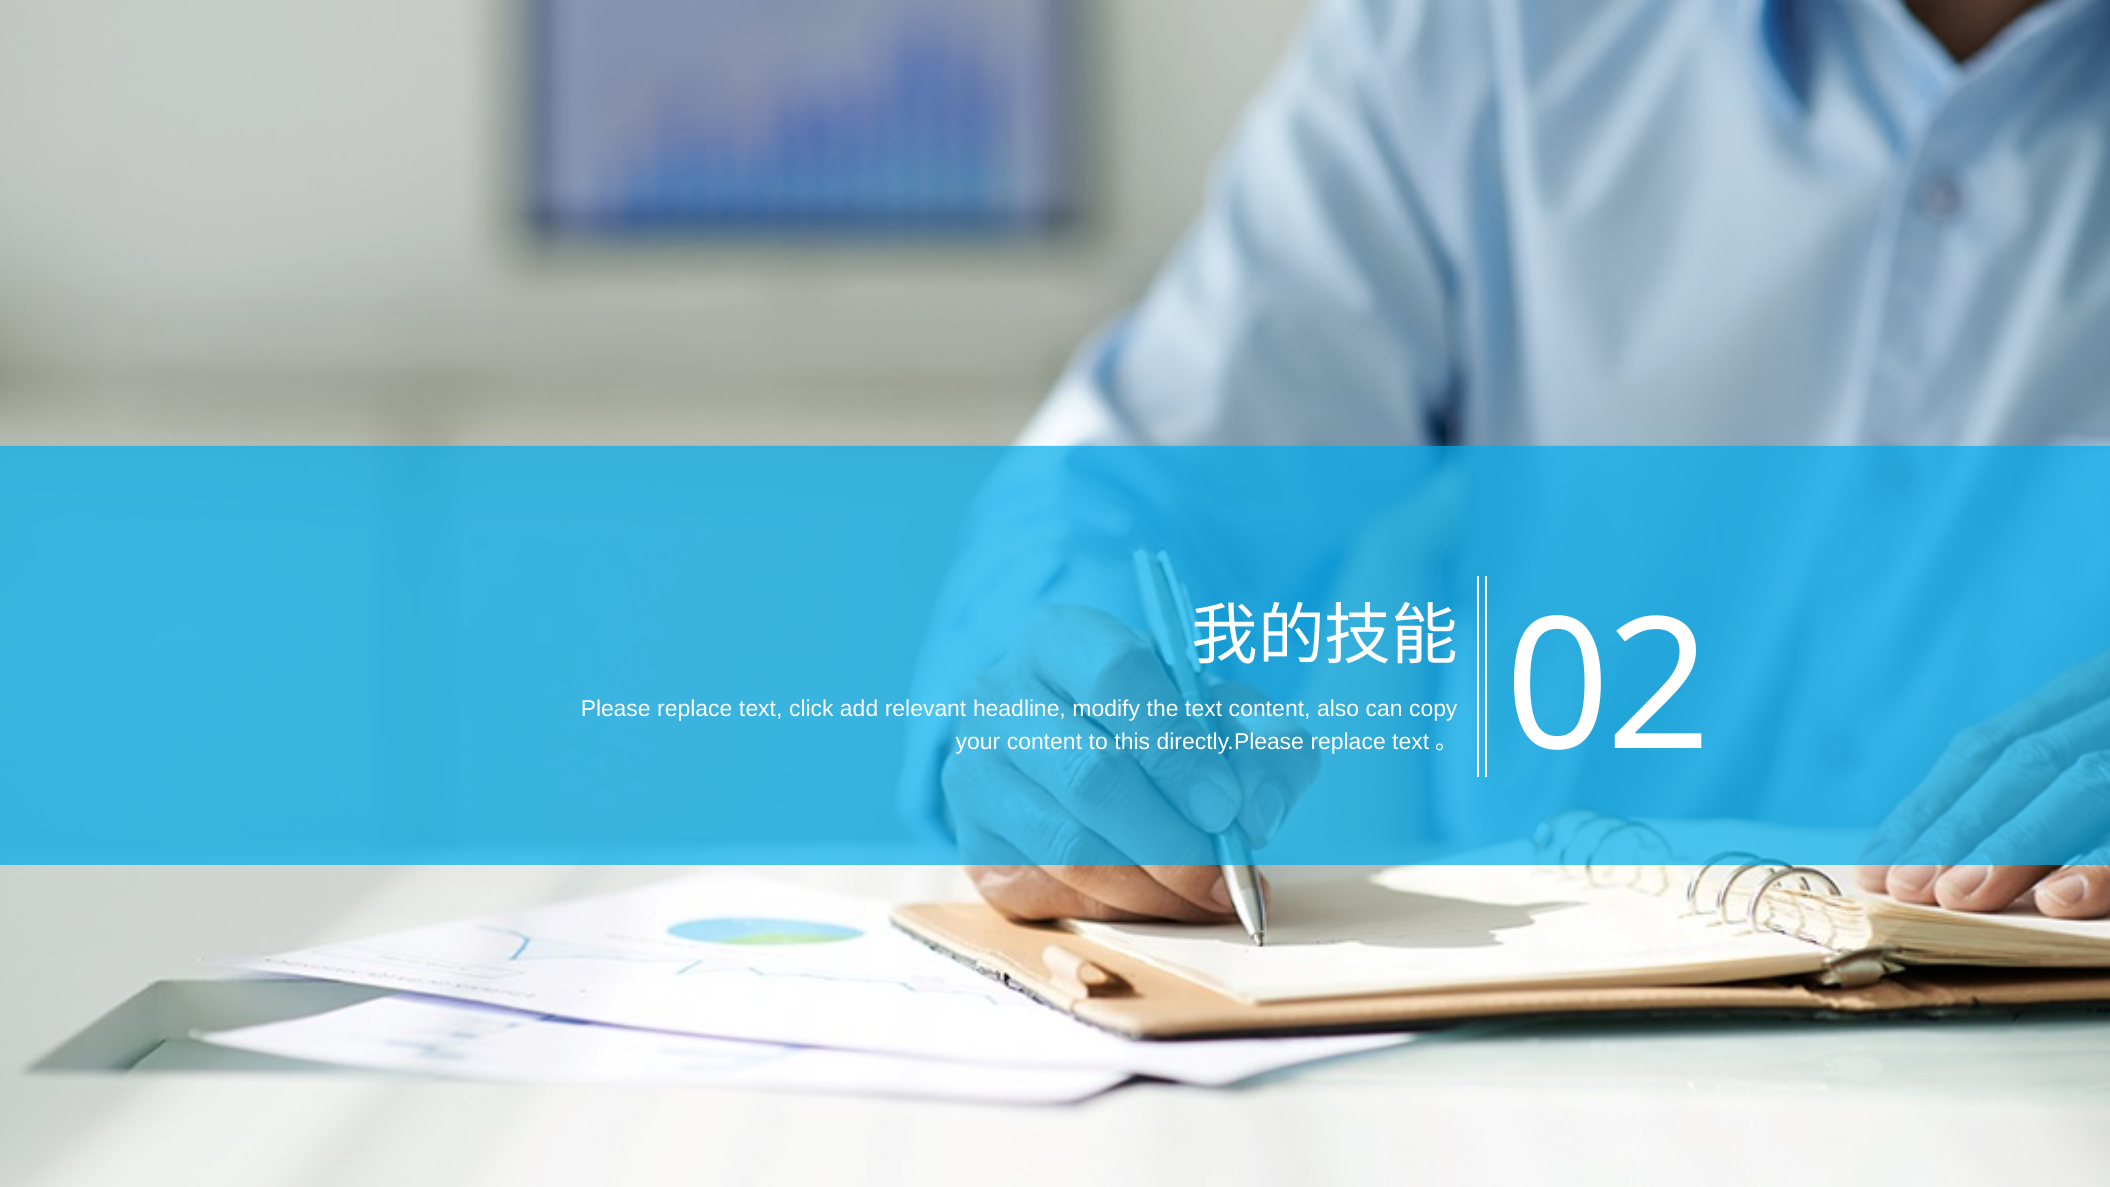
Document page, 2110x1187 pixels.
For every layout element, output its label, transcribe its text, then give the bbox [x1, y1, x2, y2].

text_box Please replace text, click add relevant headline, modify the text content, also can copy your content to this directly.Please replace text。 [547, 684, 1466, 758]
text_box 02 [1497, 561, 1719, 789]
text_box [0, 0, 2110, 445]
text_box [0, 866, 2110, 1187]
text_box [0, 445, 2110, 866]
text_box 我的技能 [1054, 588, 1466, 676]
